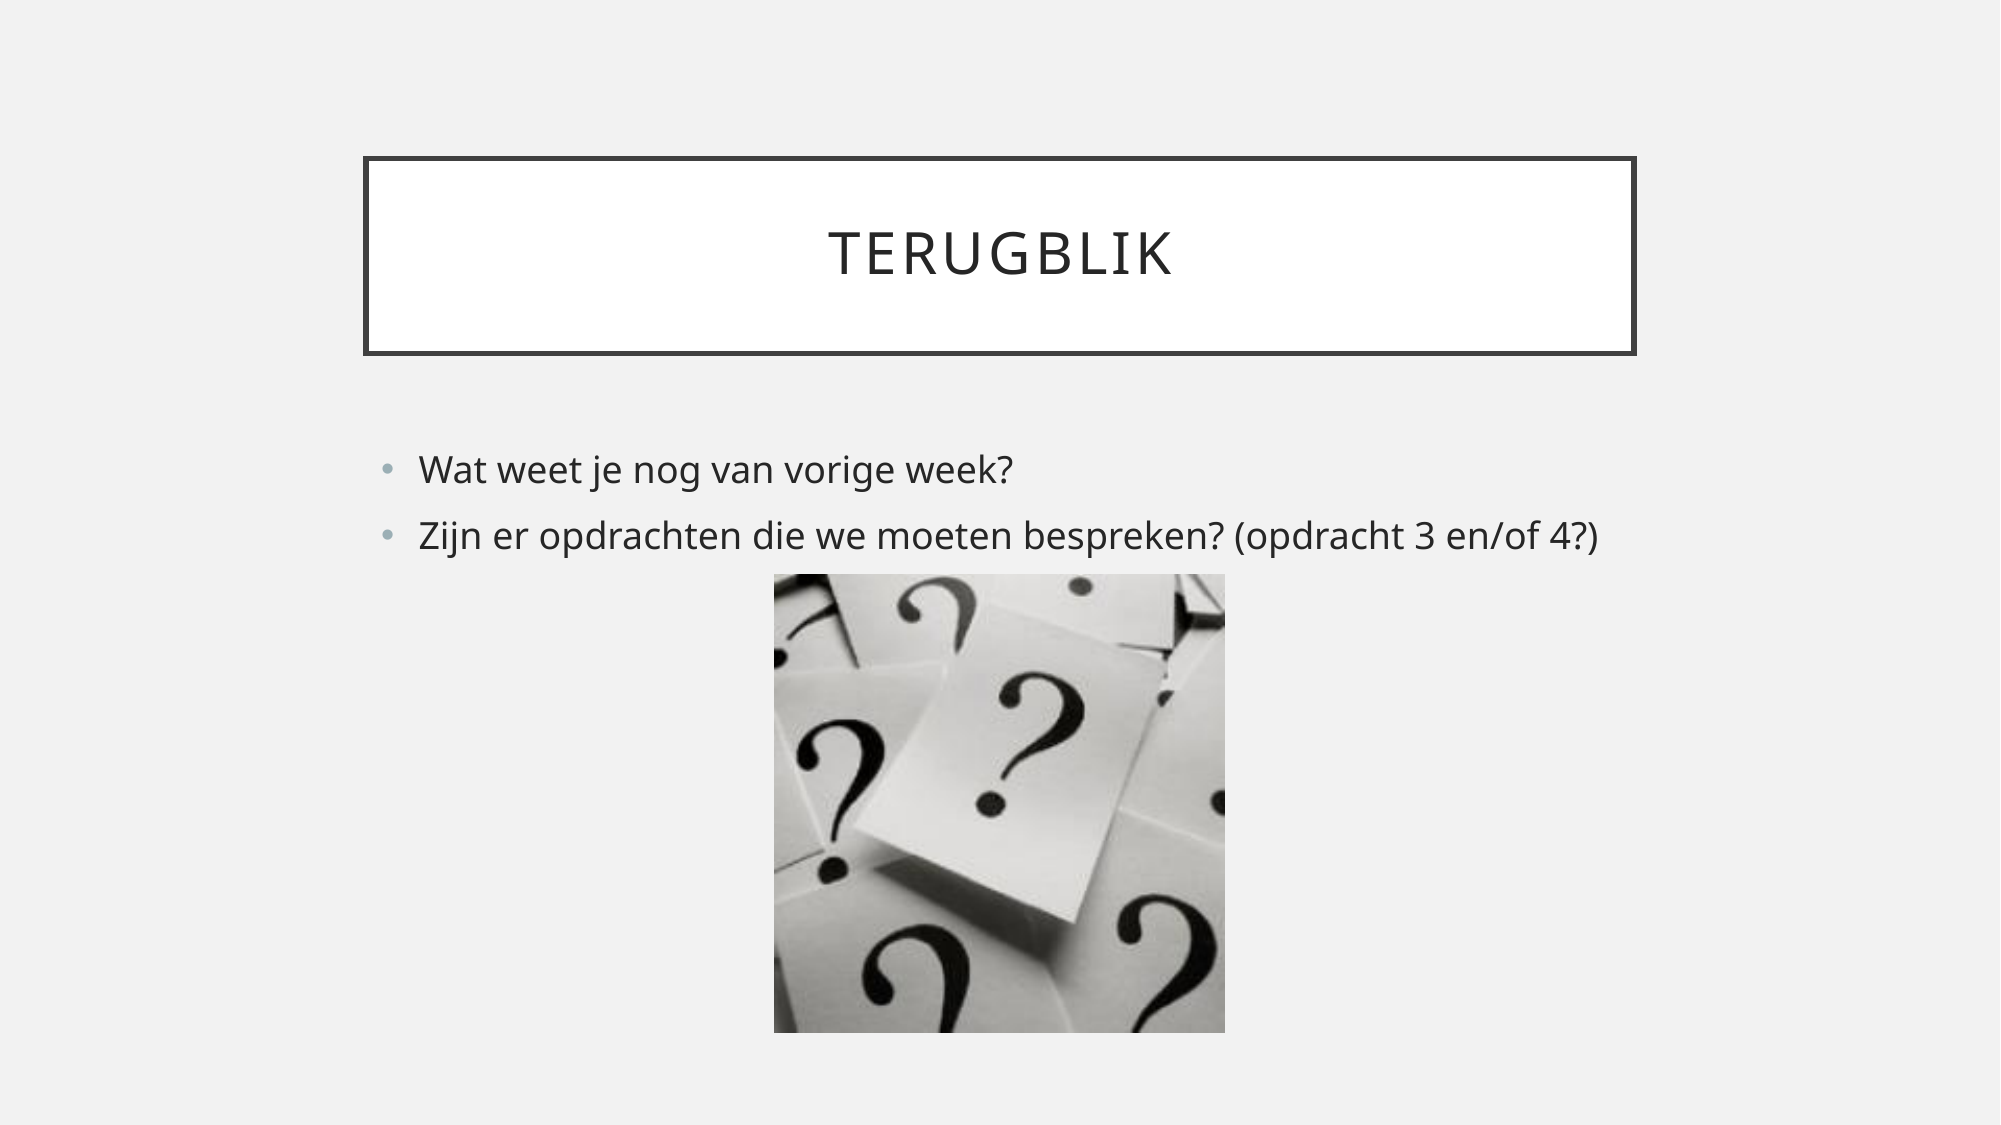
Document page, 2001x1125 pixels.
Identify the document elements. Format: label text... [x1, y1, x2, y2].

picture [774, 574, 1225, 1034]
list Wat weet je nog van vorige week? Zijn er opdrachten die we moeten bespreken? (opdracht 3 en/of 4?) [366, 438, 1634, 948]
title Terugblik [363, 156, 1637, 356]
